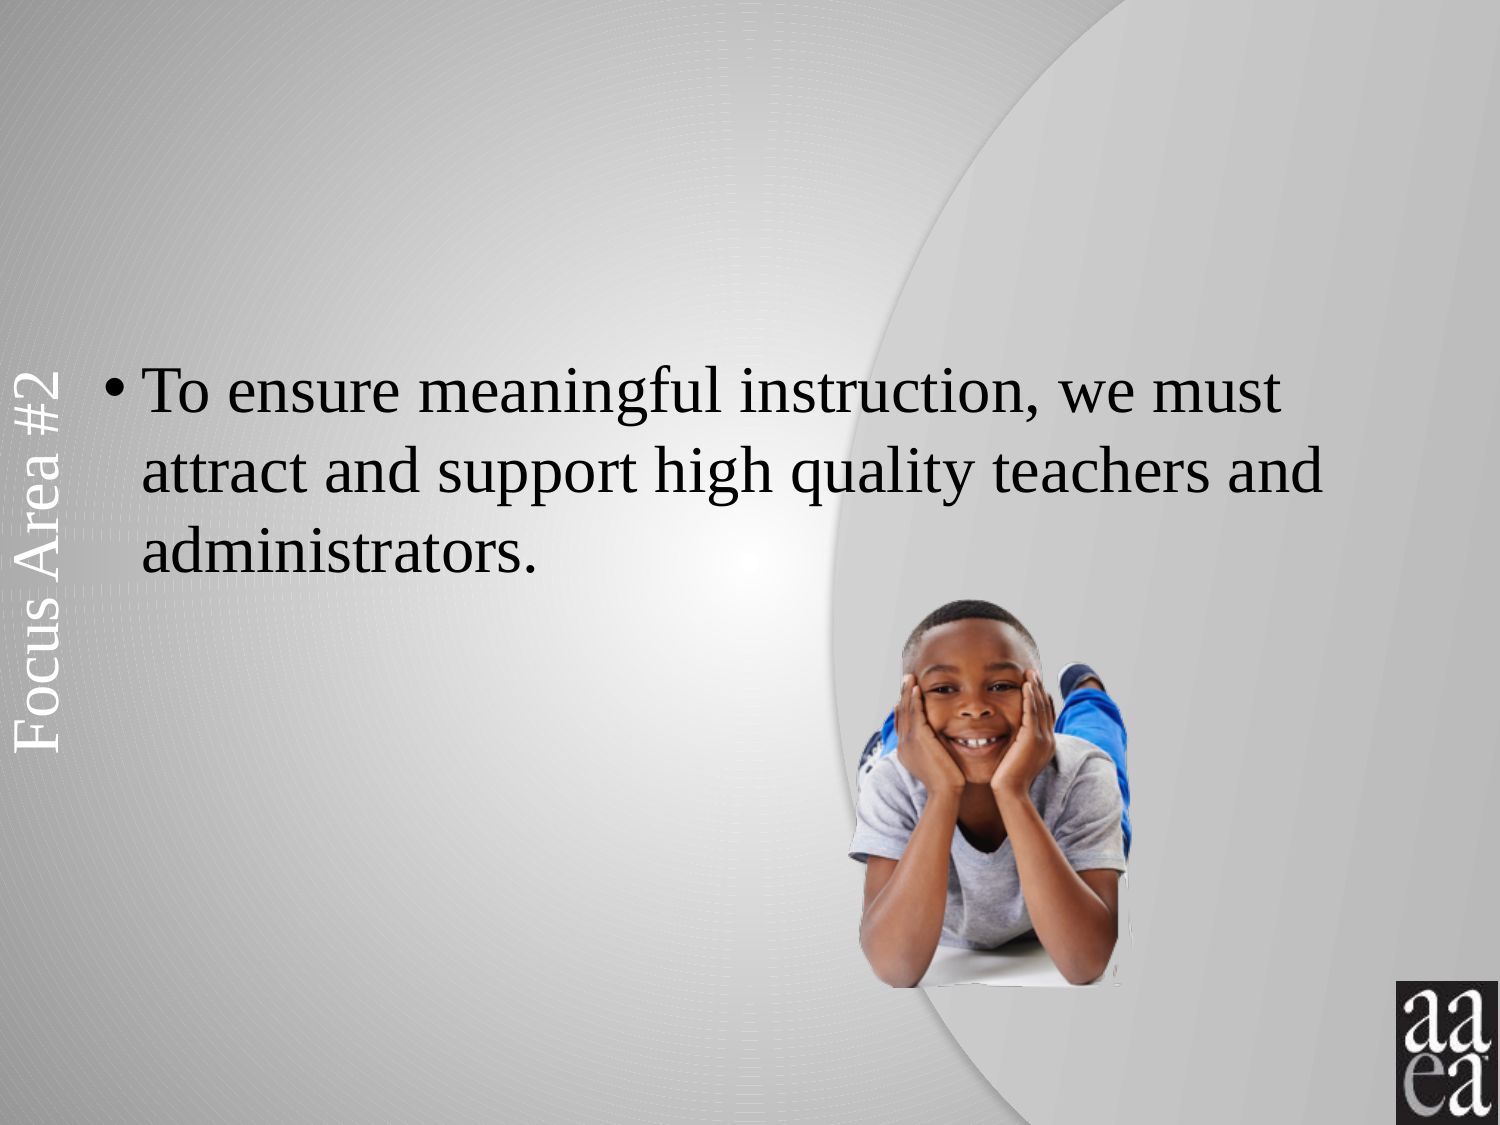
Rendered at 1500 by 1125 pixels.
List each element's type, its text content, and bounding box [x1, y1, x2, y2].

list To ensure meaningful instruction, we must attract and support high quality teachers and administrators. [77, 330, 1449, 751]
picture [1396, 981, 1498, 1125]
picture [848, 598, 1133, 988]
text_box Focus Area #2 [0, 140, 77, 985]
